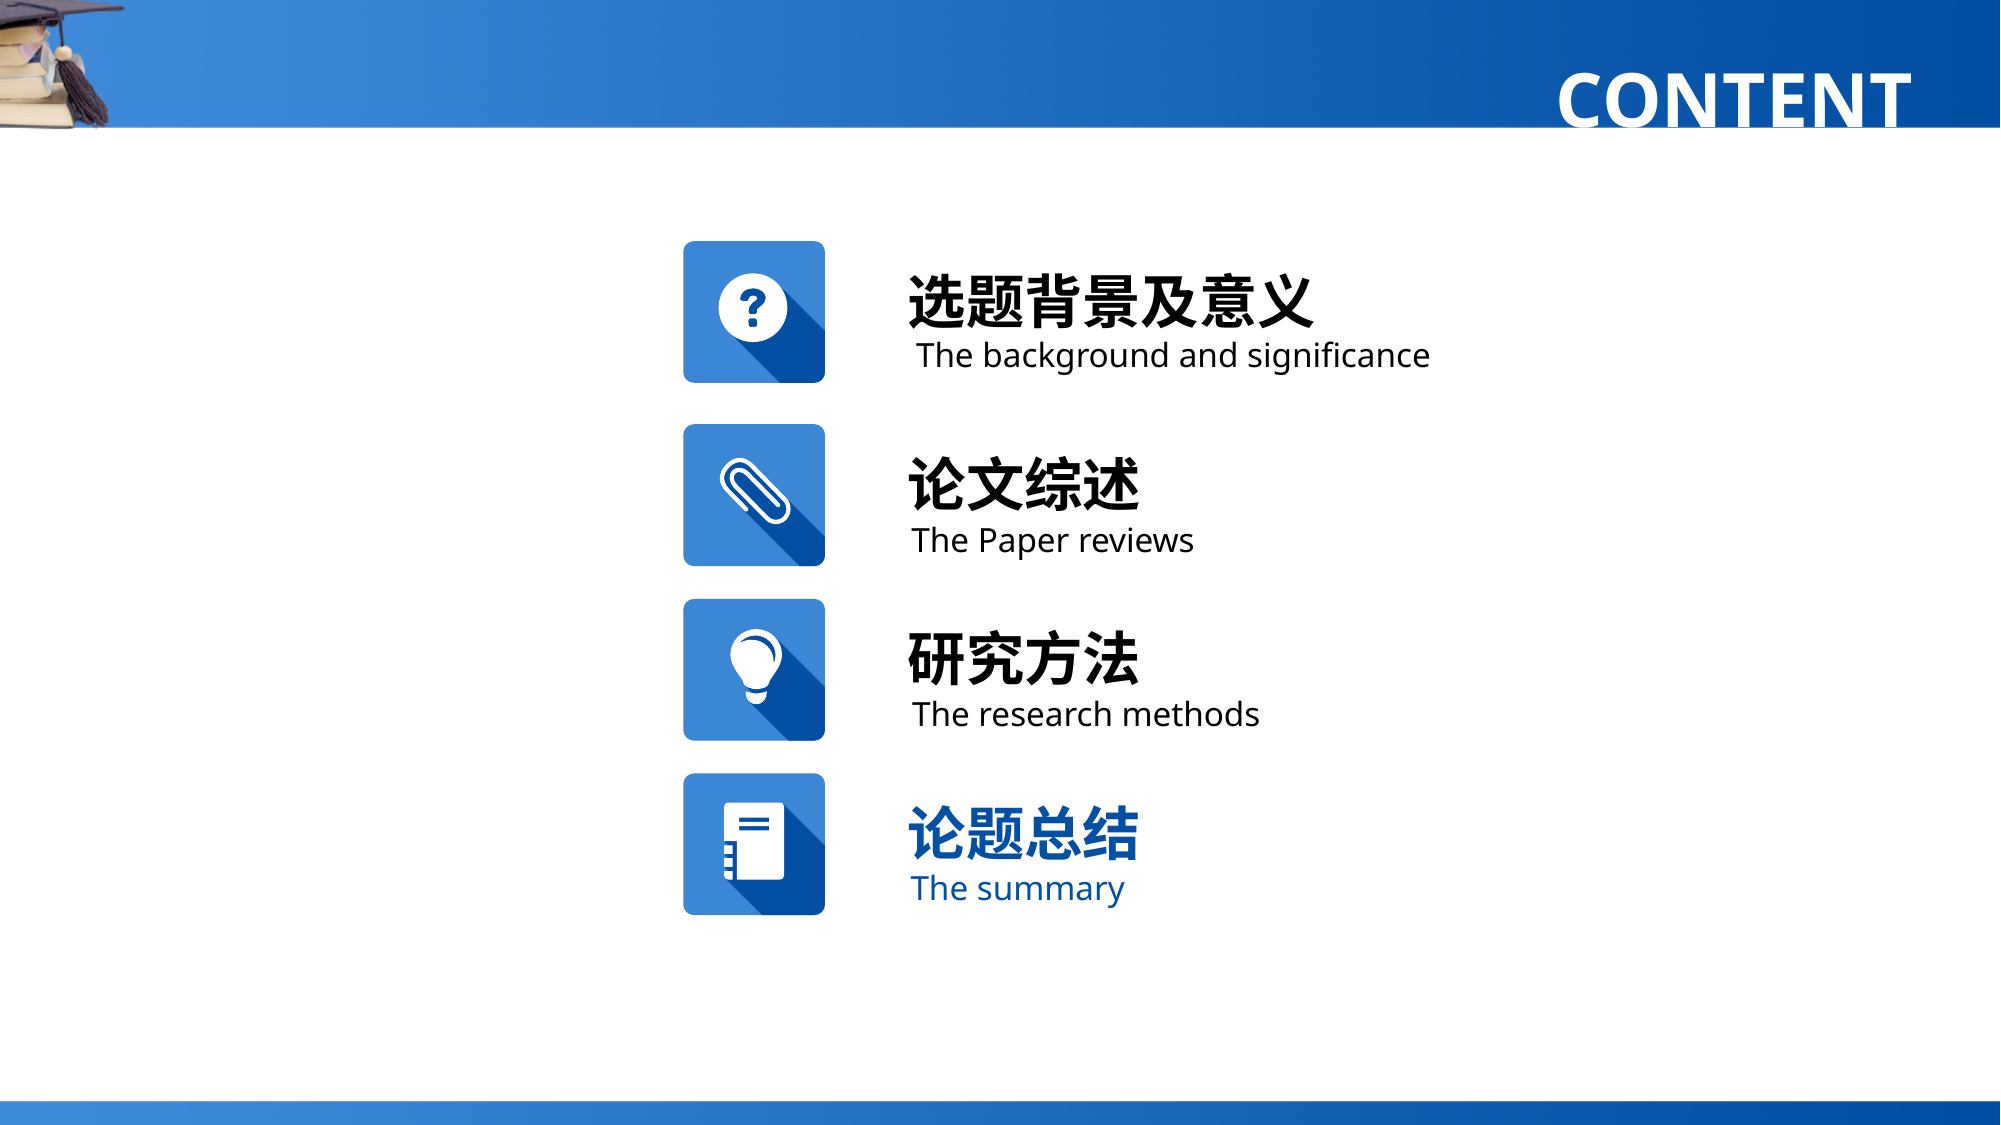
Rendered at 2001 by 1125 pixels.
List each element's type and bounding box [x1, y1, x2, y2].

text_box [683, 773, 826, 916]
text_box [683, 598, 826, 741]
text_box [683, 240, 826, 384]
picture [0, 0, 2000, 1125]
text_box [683, 423, 826, 567]
